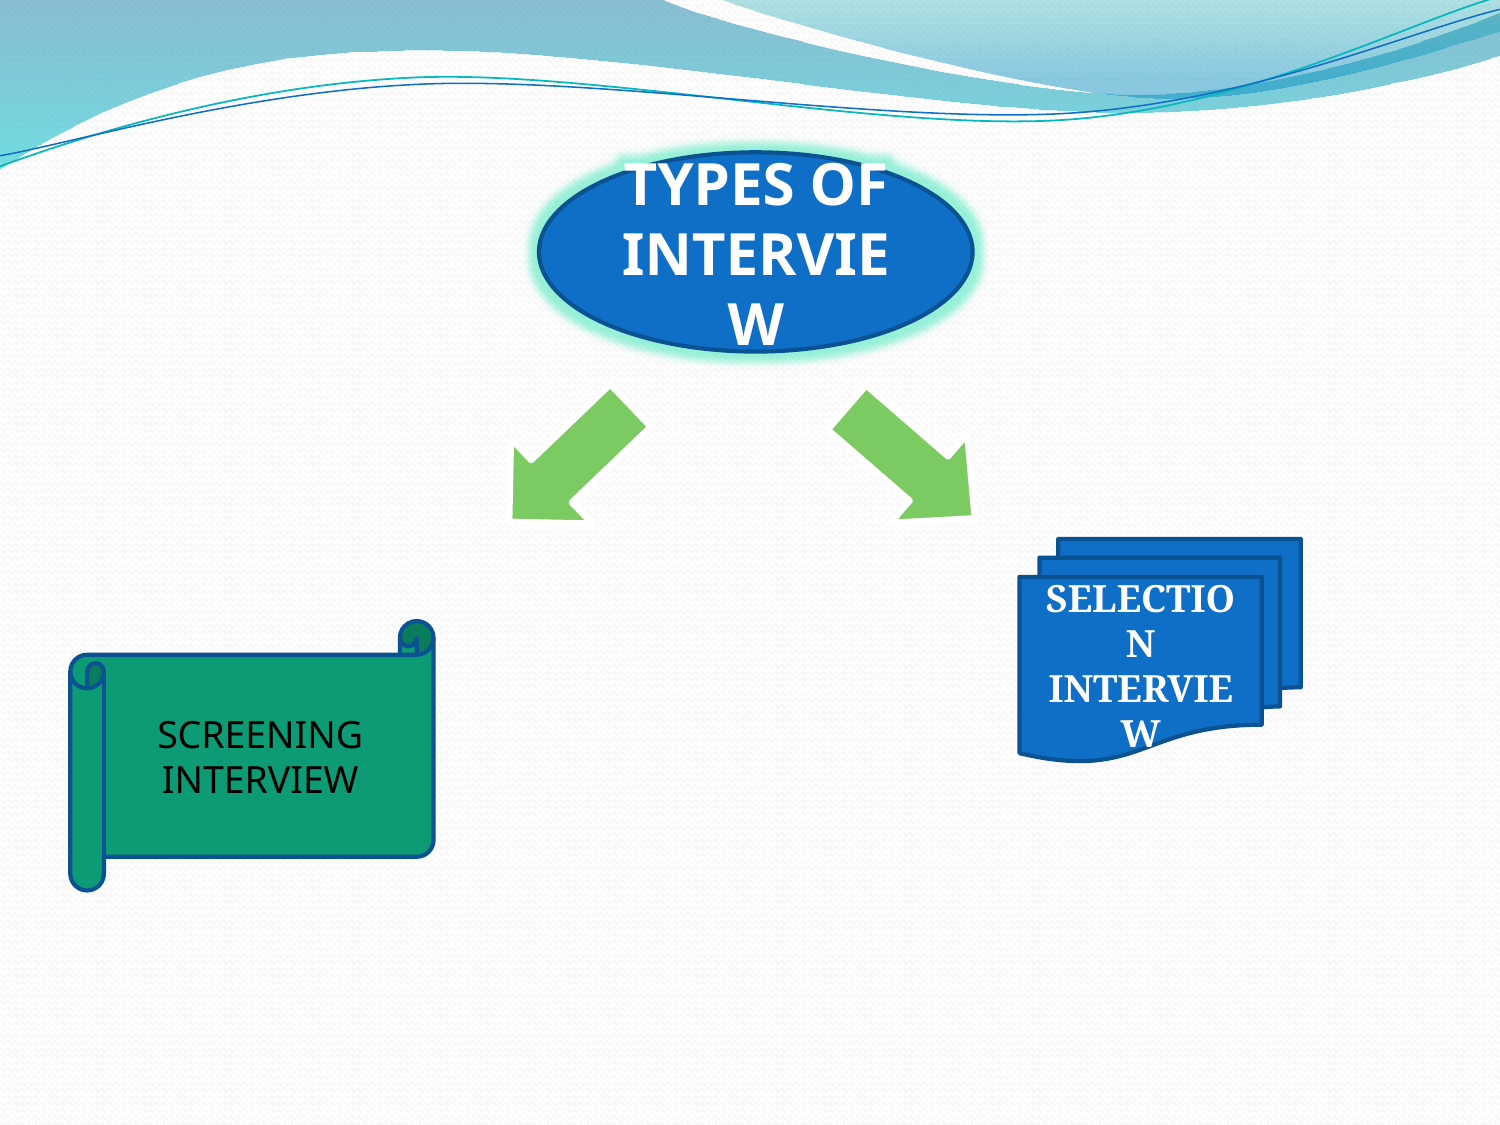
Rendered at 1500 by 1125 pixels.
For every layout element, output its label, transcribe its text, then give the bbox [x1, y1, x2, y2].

text_box [506, 381, 654, 527]
text_box TYPES OF INTERVIEW [536, 150, 975, 354]
text_box [824, 382, 978, 526]
text_box SCREENING INTERVIEW [68, 618, 436, 893]
text_box SELECTION INTERVIEW [1017, 536, 1303, 764]
